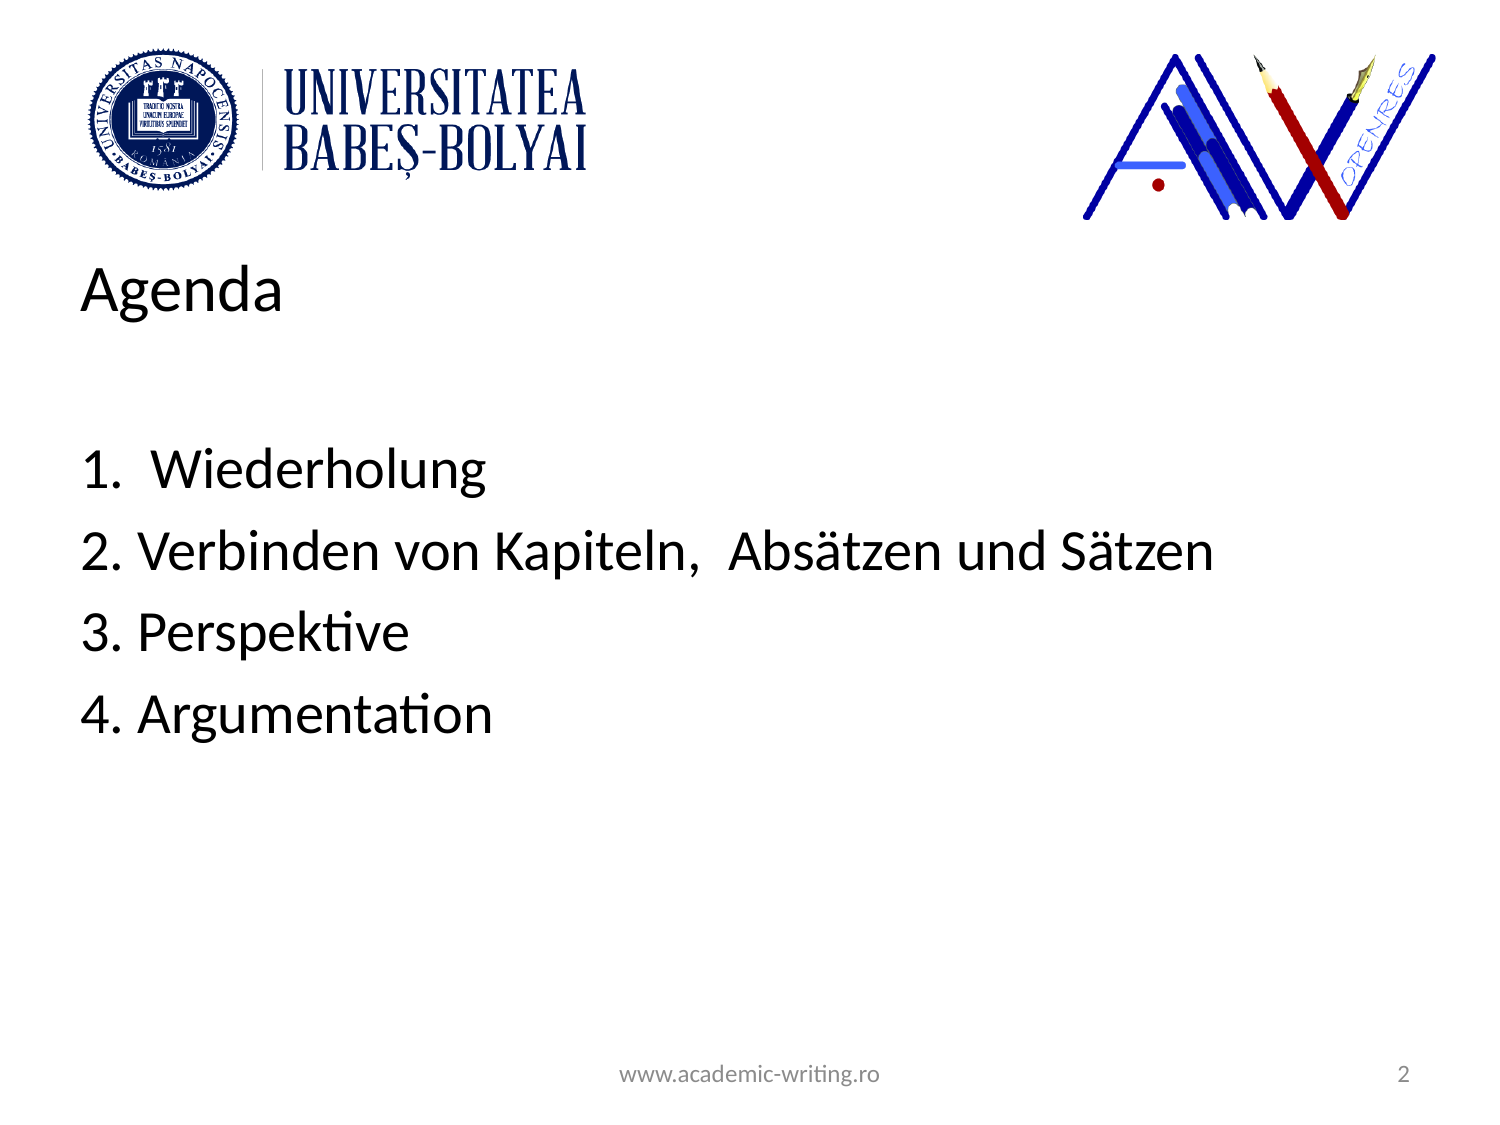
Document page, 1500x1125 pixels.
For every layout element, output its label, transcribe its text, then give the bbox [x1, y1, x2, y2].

picture [76, 42, 597, 197]
footer www.academic-writing.ro [512, 1042, 988, 1103]
list Agenda 1. Wiederholung 2. Verbinden von Kapiteln, Absätzen und Sätzen 3. Perspektive 4. Argumentation [64, 237, 1425, 988]
picture [1083, 54, 1436, 220]
slide_number 2 [1074, 1042, 1425, 1103]
